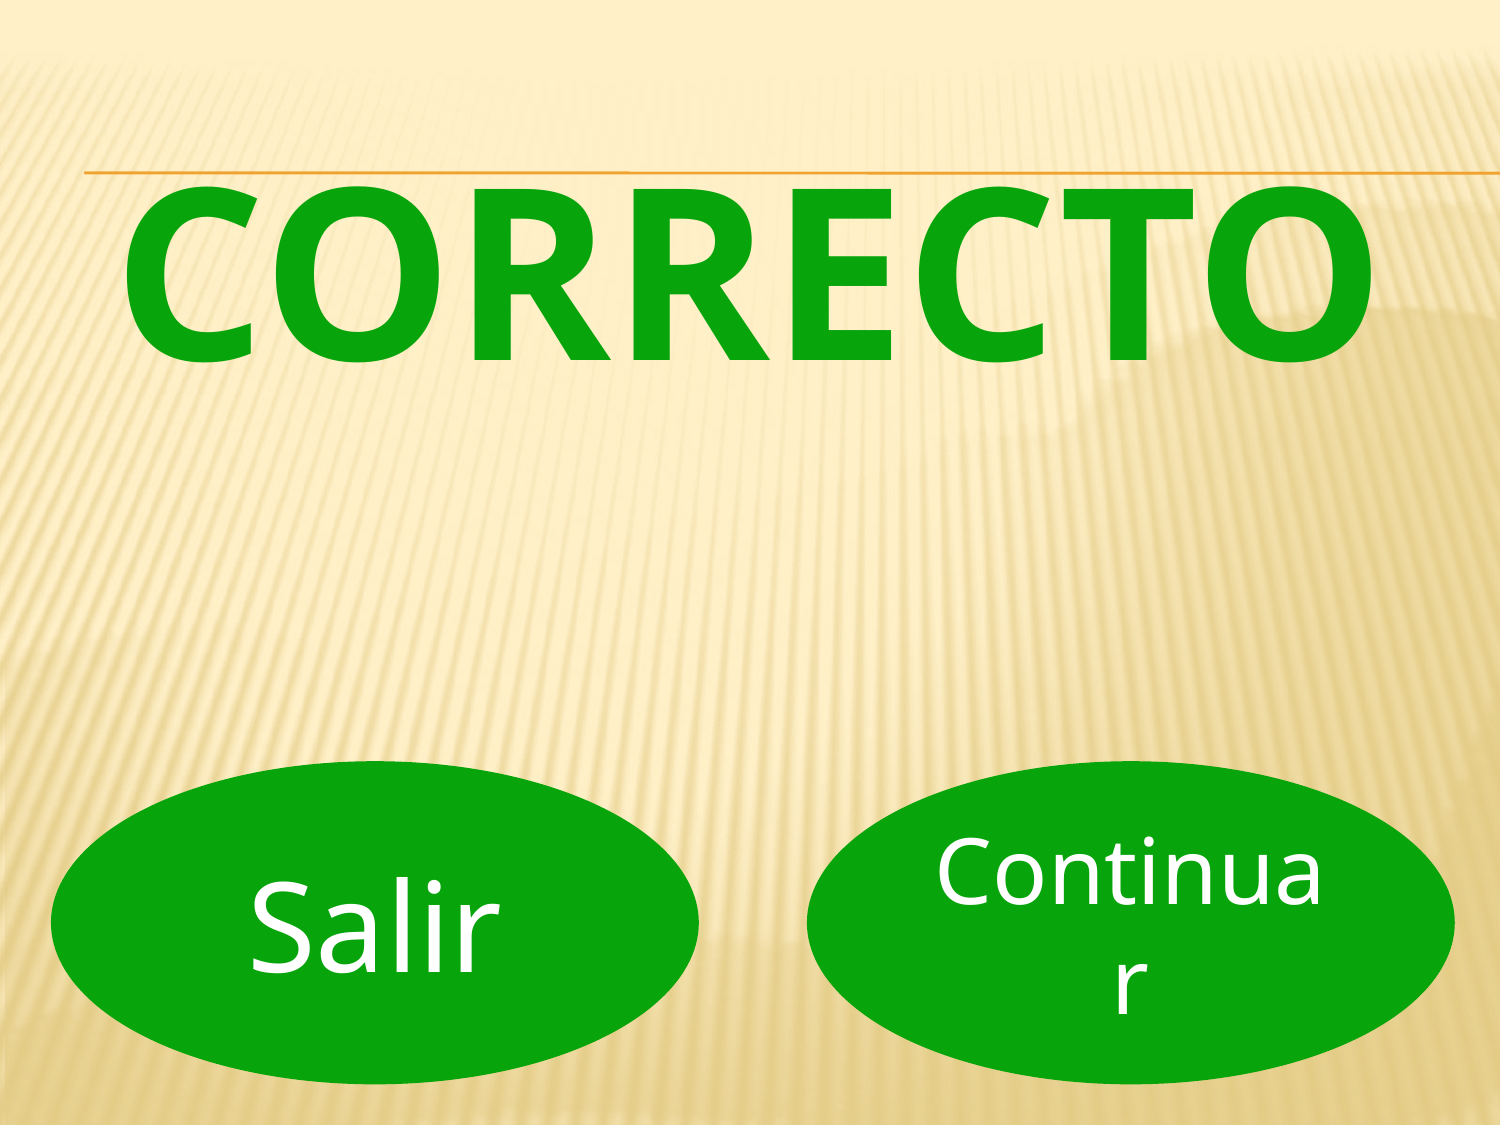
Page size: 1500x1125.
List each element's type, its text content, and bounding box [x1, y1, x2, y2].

text_box Salir [50, 761, 699, 1085]
text_box CORRECTO [0, 113, 1500, 416]
text_box Continuar [806, 761, 1455, 1085]
